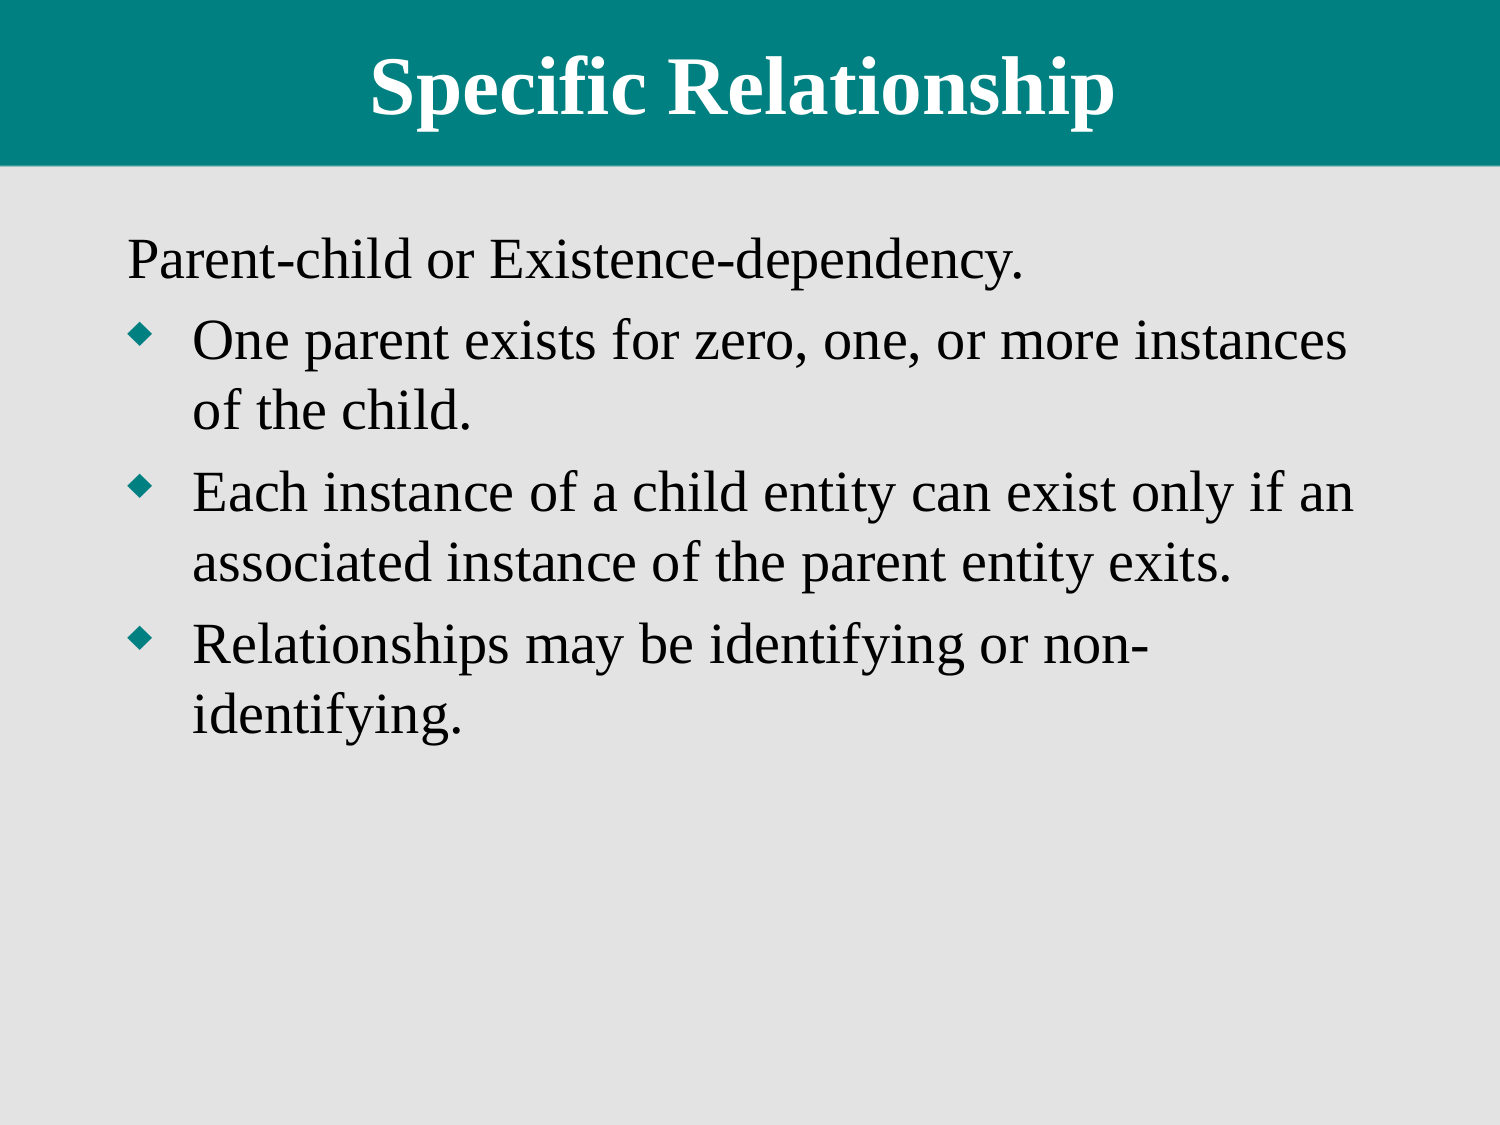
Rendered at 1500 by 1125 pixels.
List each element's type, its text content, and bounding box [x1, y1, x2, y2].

title Specific Relationship [0, 23, 1488, 140]
picture [0, 0, 1500, 1125]
list Parent-child or Existence-dependency. One parent exists for zero, one, or more instances of the child. Each instance of a child entity can exist only if an associated instance of the parent entity exits. Relationships may be identifying or non-identifying. [111, 211, 1388, 761]
